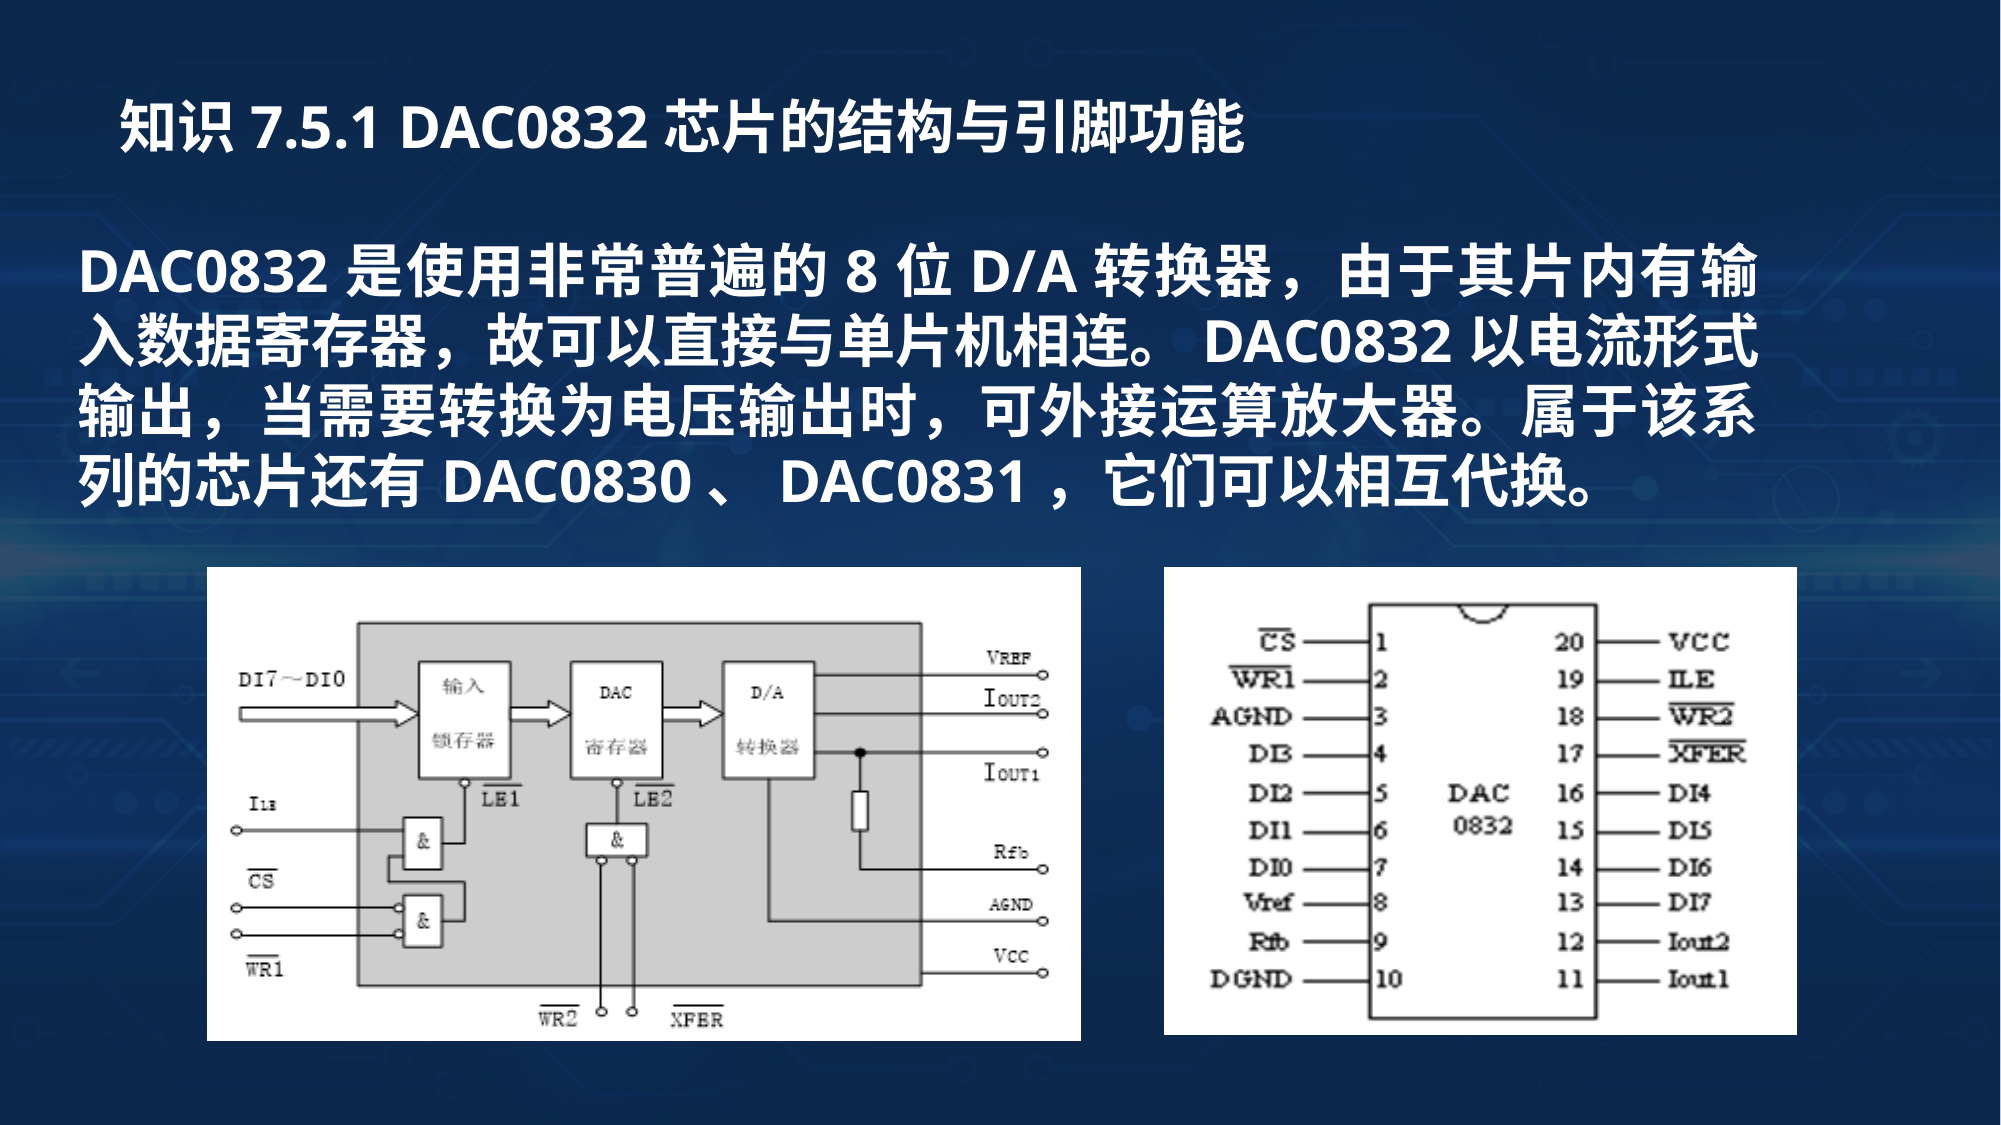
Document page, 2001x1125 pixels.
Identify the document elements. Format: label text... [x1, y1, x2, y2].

picture [206, 567, 1082, 1042]
text_box DAC0832是使用非常普遍的8位D/A转换器，由于其片内有输入数据寄存器，故可以直接与单片机相连。DAC0832以电流形式输出，当需要转换为电压输出时，可外接运算放大器。属于该系列的芯片还有DAC0830、DAC0831，它们可以相互代换。 [62, 226, 1774, 522]
text_box 知识7.5.1 DAC0832芯片的结构与引脚功能 [104, 83, 1563, 168]
picture [1164, 567, 1798, 1036]
